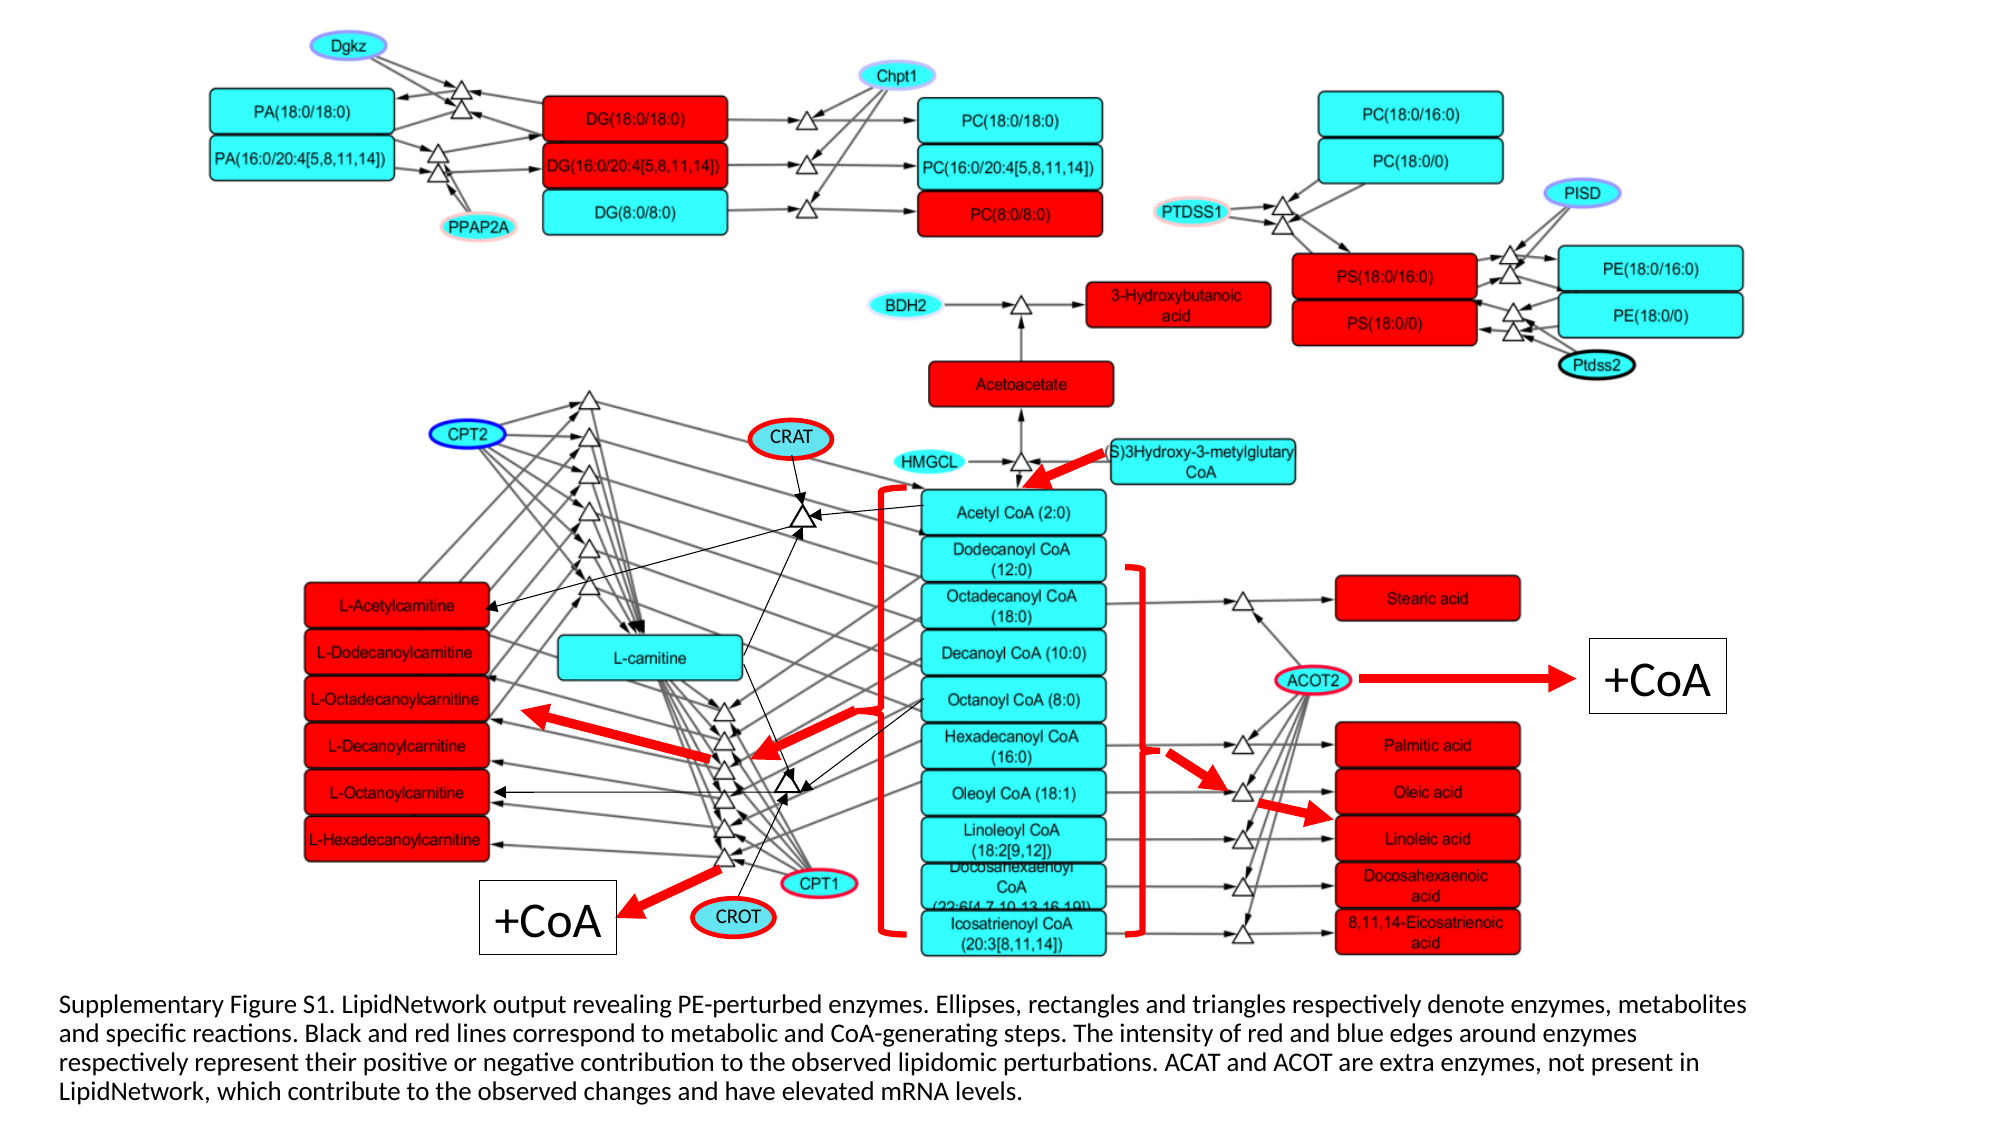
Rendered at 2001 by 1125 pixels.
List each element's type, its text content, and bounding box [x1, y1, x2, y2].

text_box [791, 455, 803, 506]
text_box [484, 526, 791, 610]
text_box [1258, 802, 1334, 820]
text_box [749, 710, 856, 760]
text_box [615, 868, 721, 918]
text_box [743, 526, 803, 656]
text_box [808, 505, 924, 516]
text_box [1167, 751, 1229, 792]
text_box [1021, 452, 1104, 488]
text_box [738, 792, 788, 896]
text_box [743, 663, 794, 782]
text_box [520, 710, 711, 760]
text_box Supplementary Figure S1. LipidNetwork output revealing PE-perturbed enzymes. Ellipses, rectangles and triangles respectively denote enzymes, metabolites and specific reactions. Black and red lines correspond to metabolic and CoA-generating steps. The intensity of red and blue edges around enzymes respectively represent their positive or negative contribution to the observed lipidomic perturbations. ACAT and ACOT are extra enzymes, not present in LipidNetwork, which contribute to the observed changes and have elevated mRNA levels. [43, 983, 1769, 1115]
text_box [799, 698, 925, 793]
picture [185, 15, 1769, 968]
